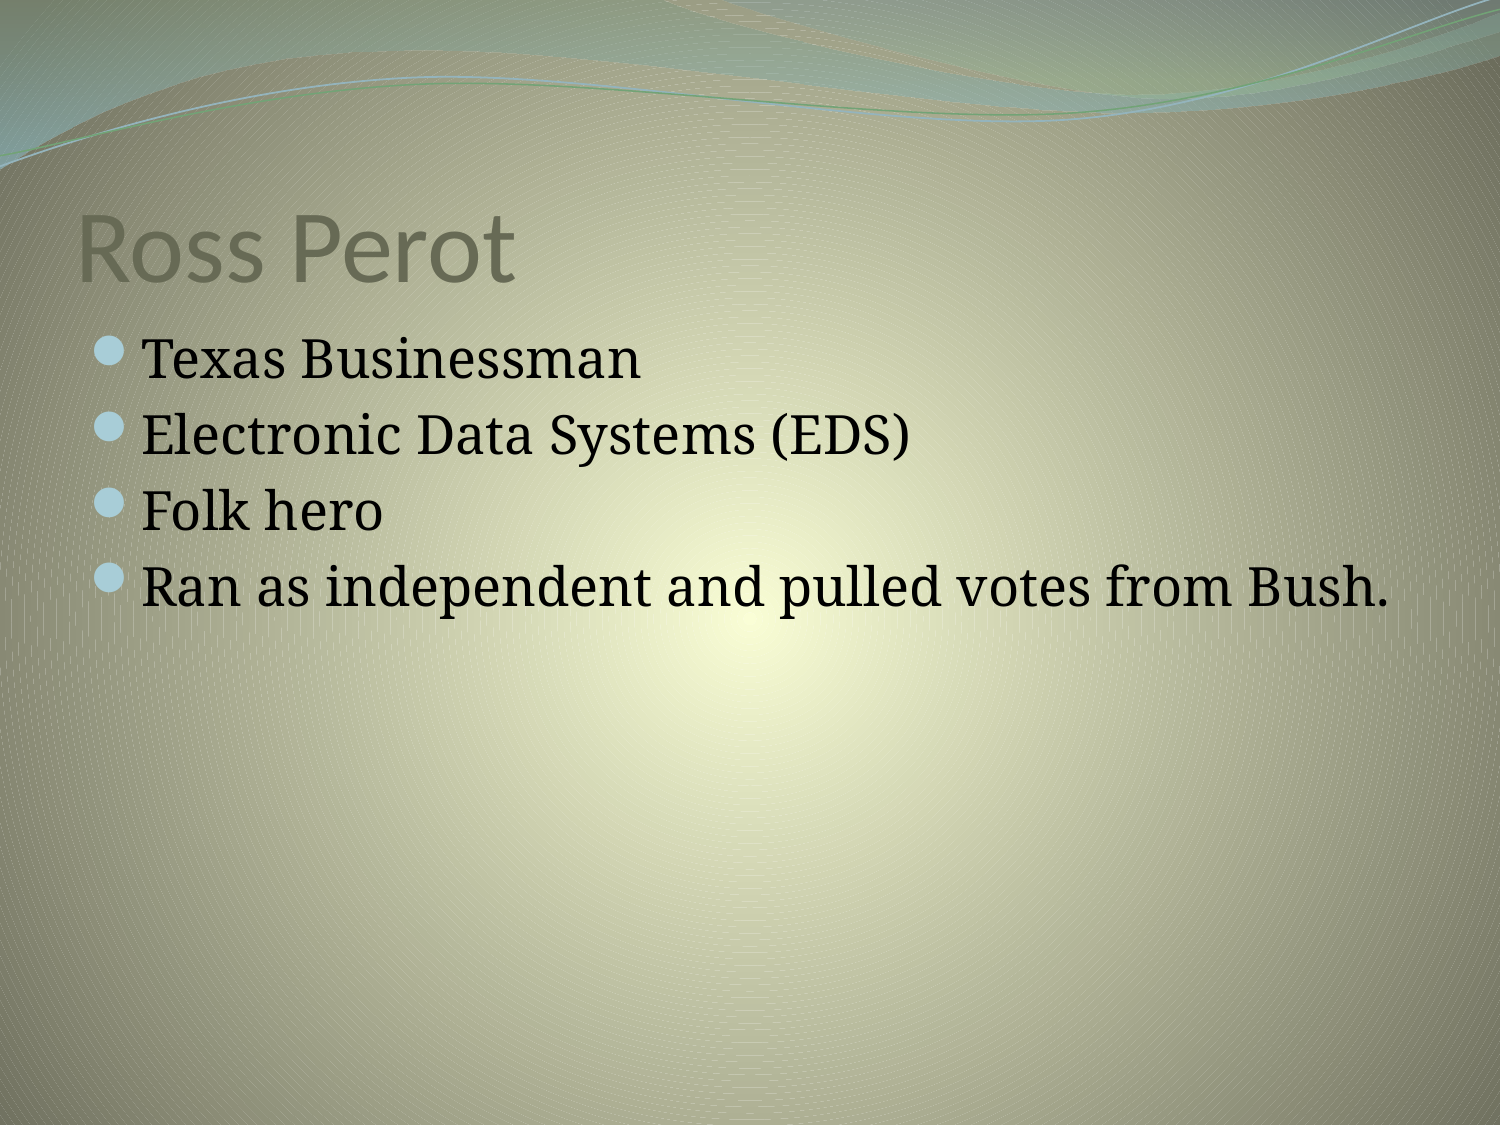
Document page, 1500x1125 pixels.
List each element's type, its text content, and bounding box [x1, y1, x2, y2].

title Ross Perot [75, 115, 1425, 303]
list Texas Businessman Electronic Data Systems (EDS) Folk hero Ran as independent and pulled votes from Bush. [75, 317, 1425, 1038]
